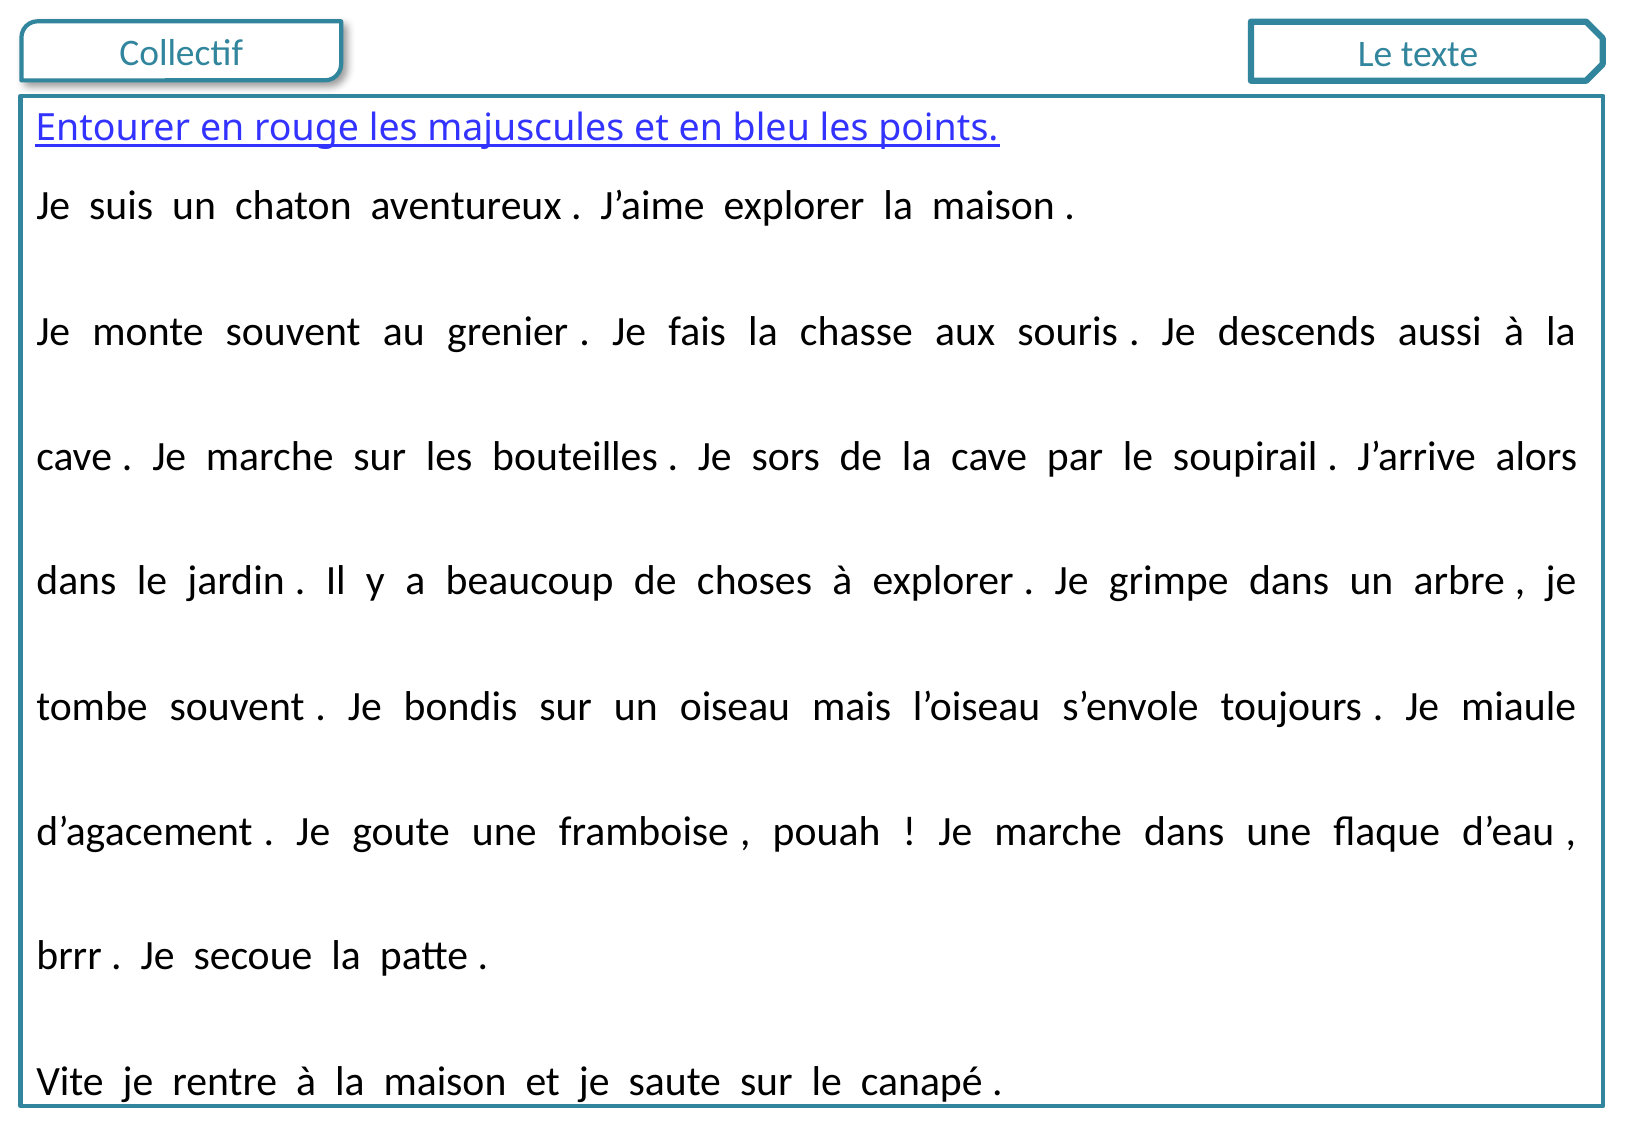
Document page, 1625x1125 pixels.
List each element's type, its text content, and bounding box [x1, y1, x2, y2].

list Je suis un chaton aventureux . J’aime explorer la maison . Je monte souvent au grenier . Je fais la chasse aux souris . Je descends aussi à la cave . Je marche sur les bouteilles . Je sors de la cave par le soupirail . J’arrive alors dans le jardin . Il y a beaucoup de choses à explorer . Je grimpe dans un arbre , je tombe souvent . Je bondis sur un oiseau mais l’oiseau s’envole toujours . Je miaule d’agacement . Je goute une framboise , pouah ! Je marche dans une flaque d’eau , brrr . Je secoue la patte . Vite je rentre à la maison et je saute sur le canapé . [21, 95, 1604, 1018]
list Entourer en rouge les majuscules et en bleu les points. [18, 94, 1605, 1108]
list Le texte [1251, 21, 1585, 81]
